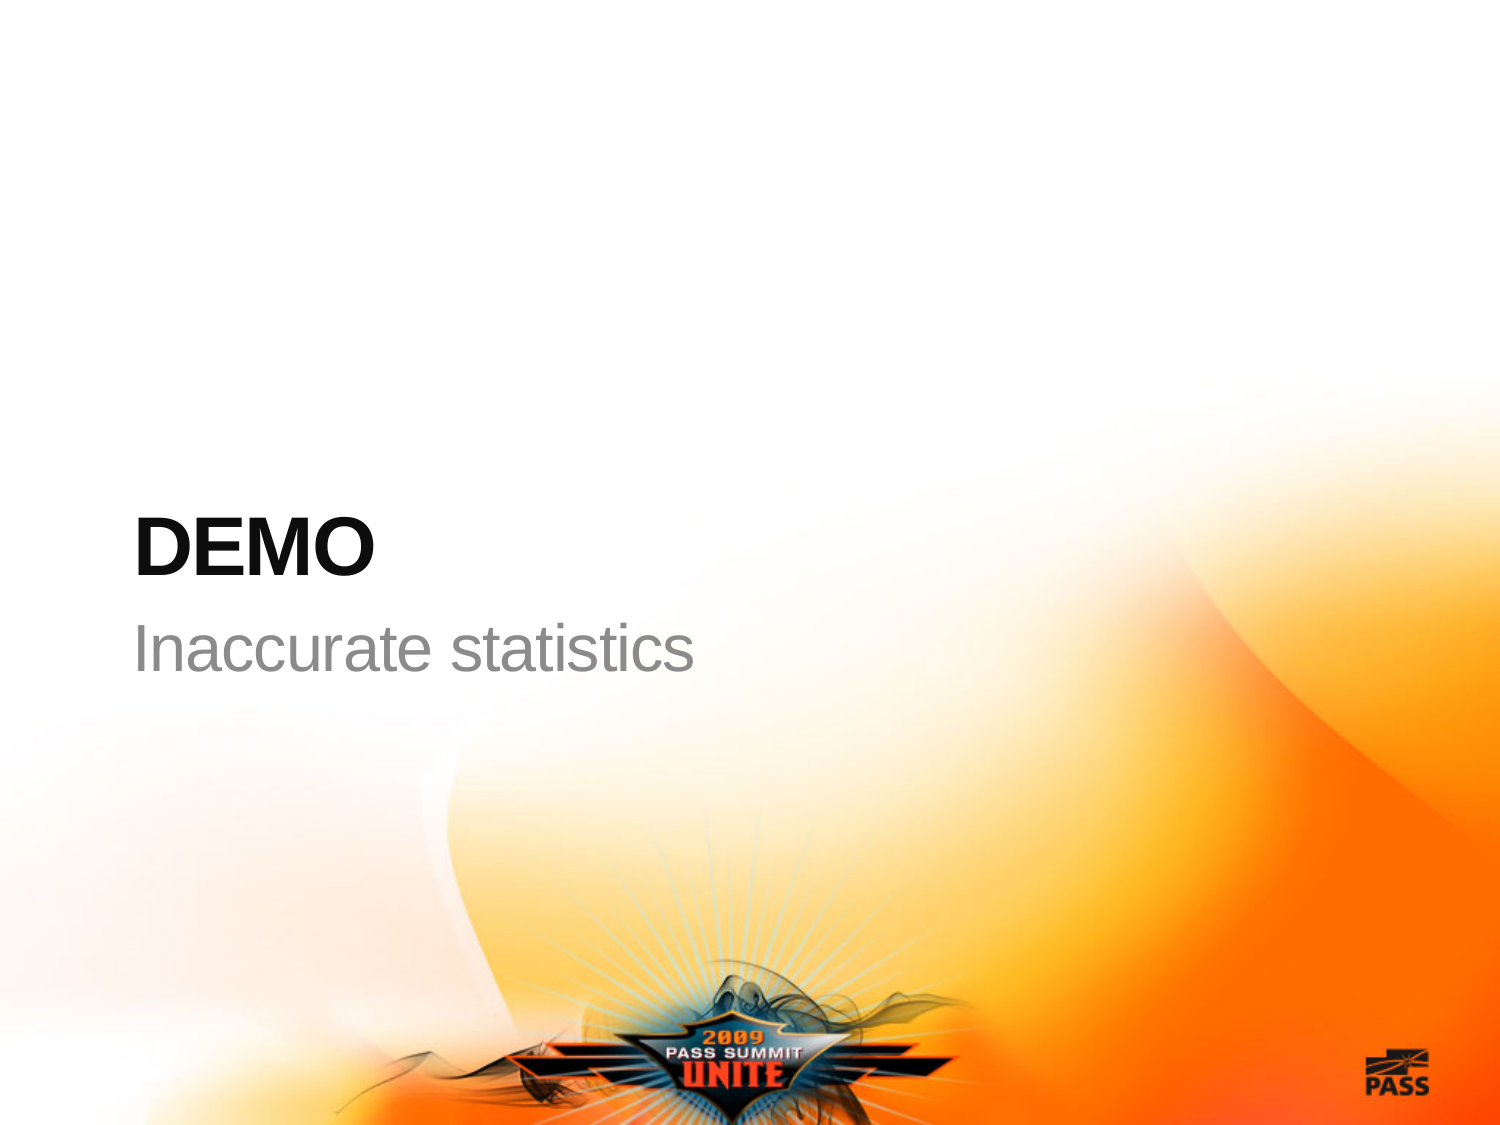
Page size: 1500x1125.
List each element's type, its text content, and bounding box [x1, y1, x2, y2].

list Inaccurate statistics [117, 538, 1393, 693]
title Demo [118, 509, 1394, 734]
picture [0, 0, 1500, 1125]
